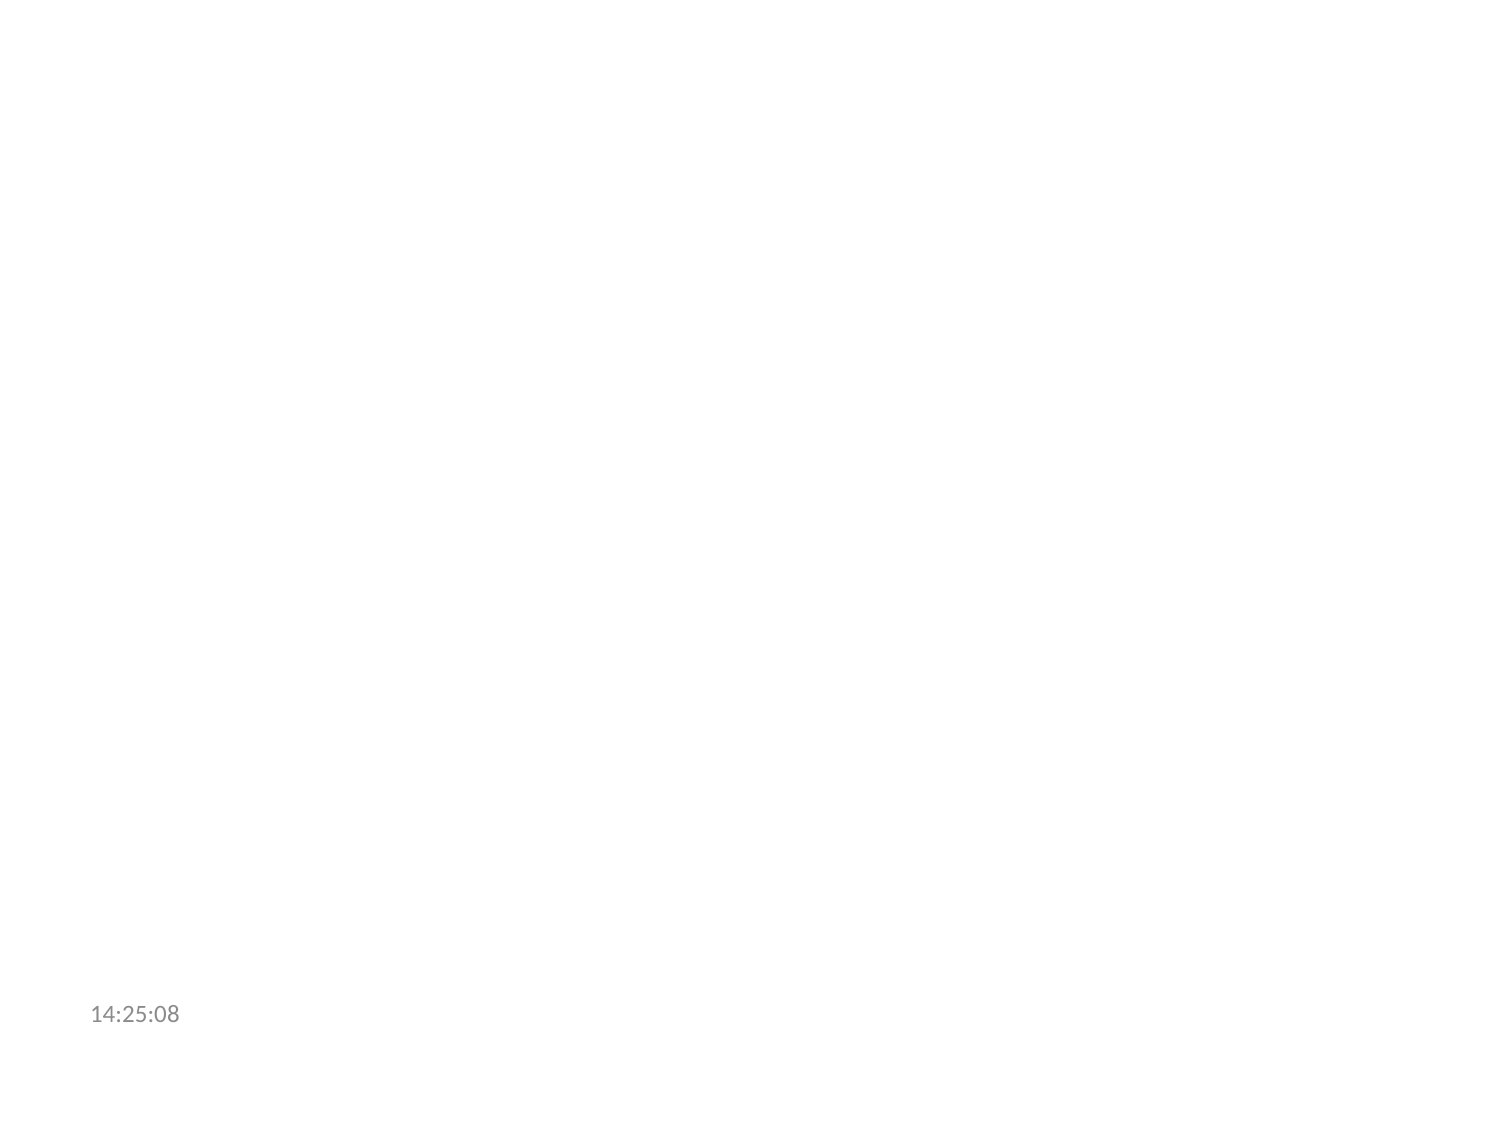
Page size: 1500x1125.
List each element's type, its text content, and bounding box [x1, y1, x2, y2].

text_box 15:35:09 [75, 982, 425, 1043]
